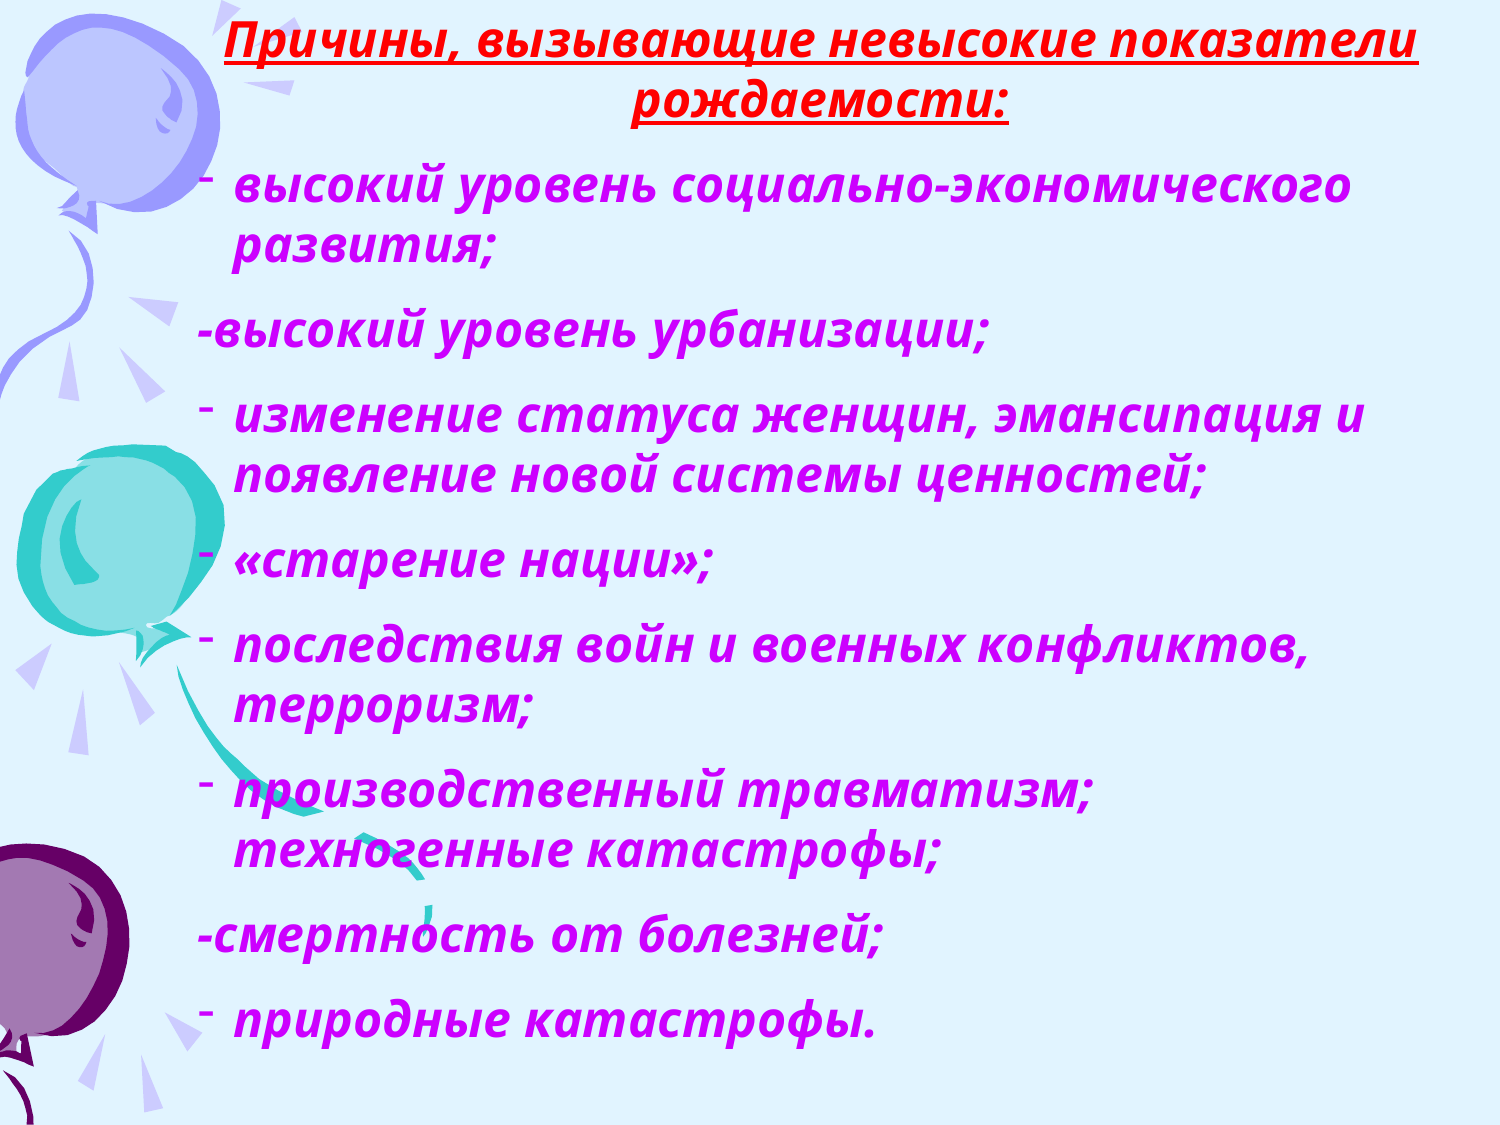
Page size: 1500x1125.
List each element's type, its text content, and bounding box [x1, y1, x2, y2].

text_box Причины, вызывающие невысокие показатели рождаемости: высокий уровень социально-экономического развития; -высокий уровень урбанизации; изменение статуса женщин, эмансипация и появление новой системы ценностей; «старение нации»; последствия войн и военных конфликтов, терроризм; производственный травматизм; техногенные катастрофы; -смертность от болезней; природные катастрофы. [183, 0, 1459, 1055]
